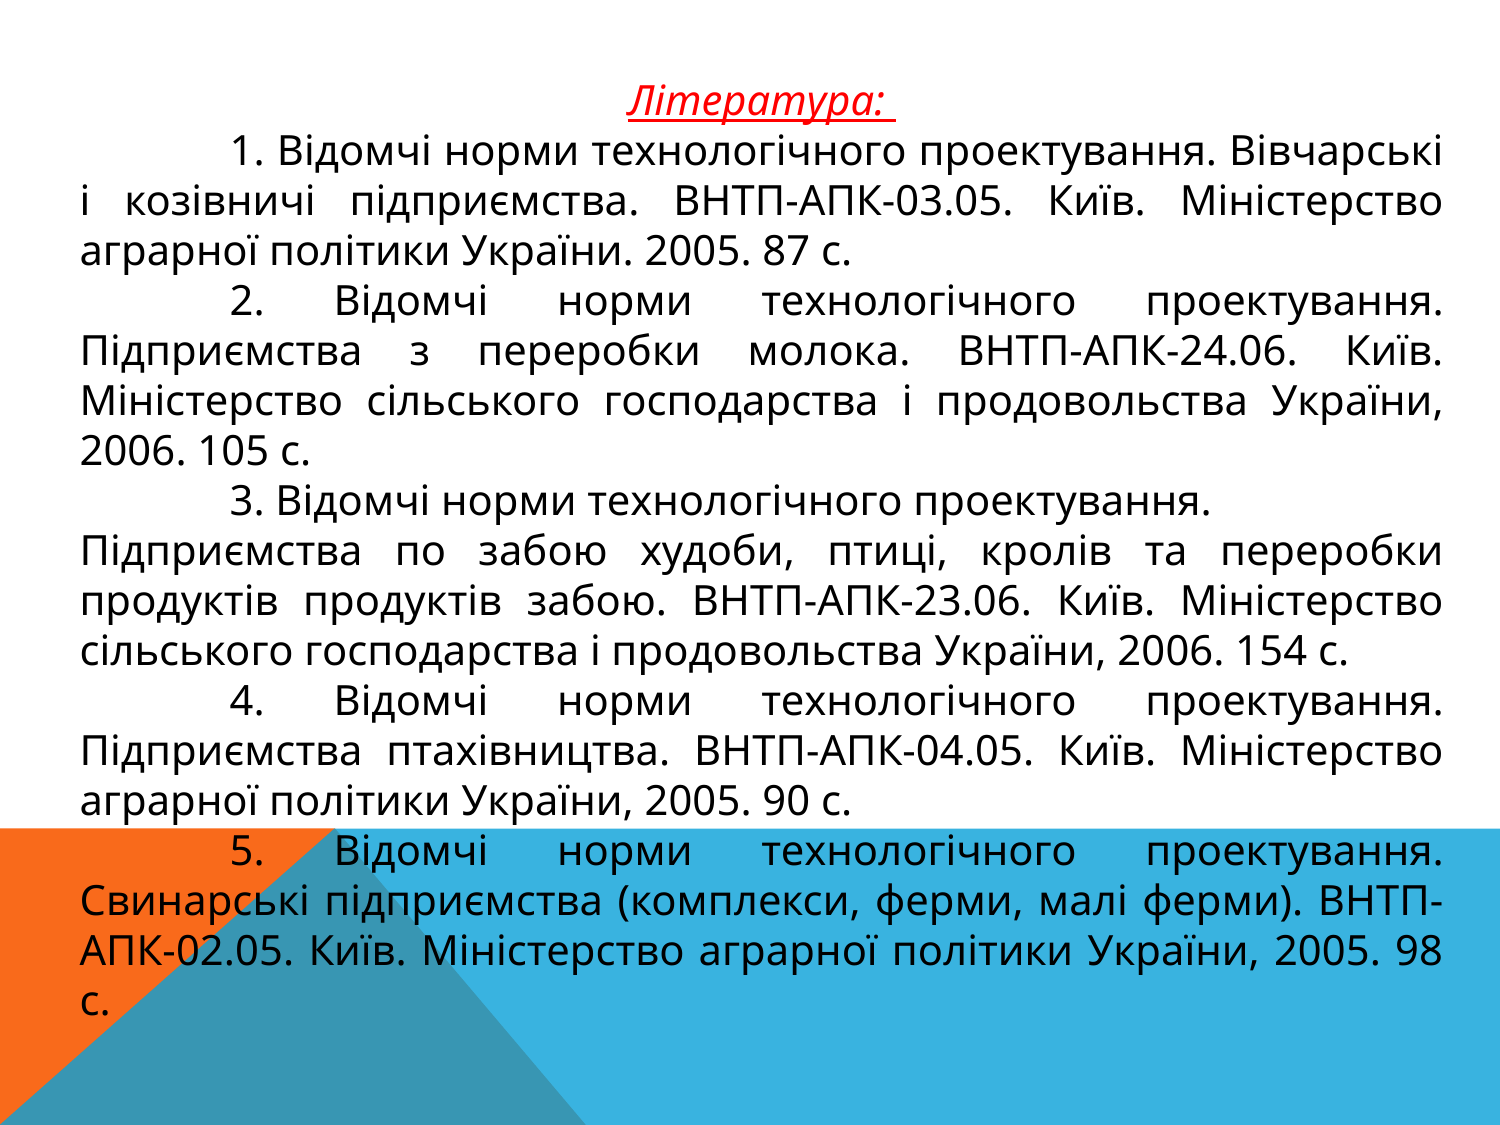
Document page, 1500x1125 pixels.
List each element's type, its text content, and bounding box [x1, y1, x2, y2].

text_box Література: 1. Відомчі норми технологічного проектування. Вівчарські і козівничі підприємства. ВНТП-АПК-03.05. Київ. Міністерство аграрної політики України. 2005. 87 с. 2. Відомчі норми технологічного проектування. Підприємства з переробки молока. ВНТП-АПК-24.06. Київ. Міністерство сільського господарства і продовольства України, 2006. 105 с. 3. Відомчі норми технологічного проектування. Підприємства по забою худоби, птиці, кролів та переробки продуктів продуктів забою. ВНТП-АПК-23.06. Київ. Міністерство сільського господарства і продовольства України, 2006. 154 с. 4. Відомчі норми технологічного проектування. Підприємства птахівництва. ВНТП-АПК-04.05. Київ. Міністерство аграрної політики України, 2005. 90 с. 5. Відомчі норми технологічного проектування. Свинарські підприємства (комплекси, ферми, малі ферми). ВНТП-АПК-02.05. Київ. Міністерство аграрної політики України, 2005. 98 с. [64, 66, 1459, 1082]
